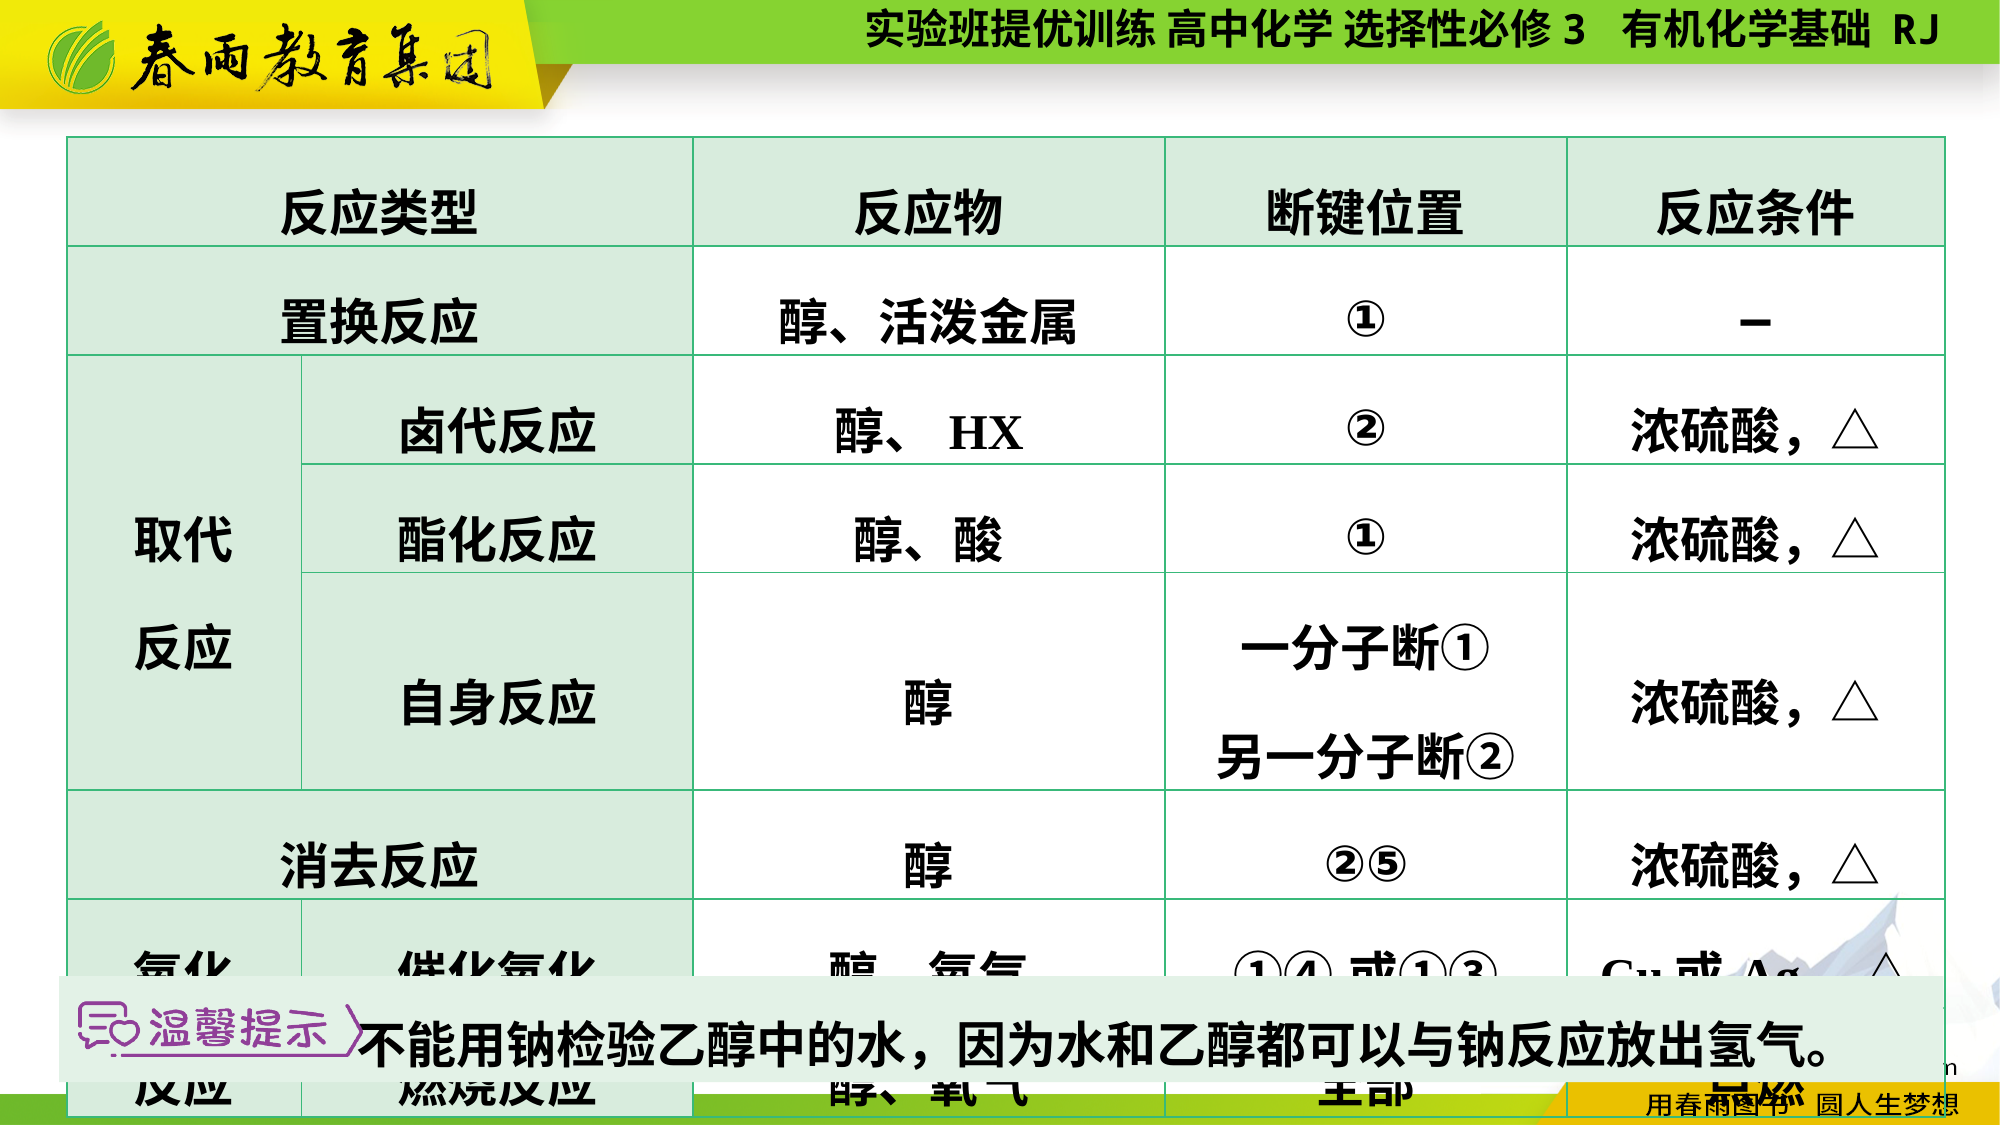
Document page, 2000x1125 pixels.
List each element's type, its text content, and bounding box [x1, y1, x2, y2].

table_cell 浓硫酸，△ [1568, 356, 1944, 463]
table_cell 醇 [694, 573, 1164, 789]
table_cell 醇、酸 [694, 465, 1164, 572]
picture [0, 0, 2000, 1125]
table_cell 浓硫酸，△ [1568, 465, 1944, 572]
table_cell 酯化反应 [302, 465, 692, 572]
table_cell 点燃 [1568, 1083, 1944, 1116]
table_header 反应条件 [1568, 138, 1944, 245]
table_cell 浓硫酸，△ [1568, 791, 1944, 898]
table_cell 氧化 反应 [68, 900, 301, 976]
table_cell 浓硫酸，△ [1568, 573, 1944, 789]
table_header 断键位置 [1166, 138, 1566, 245]
table_cell 一分子断① 另一分子断② [1166, 573, 1566, 789]
table_cell 全部 [1166, 1083, 1566, 1116]
table_cell ① [1166, 465, 1566, 572]
table_cell 消去反应 [68, 791, 692, 898]
table_header 反应类型 [68, 138, 692, 245]
table_cell 醇、氧气 [694, 1083, 1164, 1116]
table_cell 置换反应 [68, 247, 692, 354]
table_cell Cu或Ag，△ [1568, 900, 1944, 976]
table_cell 燃烧反应 [302, 1083, 692, 1116]
list 不能用钠检验乙醇中的水，因为水和乙醇都可以与钠反应放出氢气。 [59, 976, 1944, 1083]
table_cell 卤代反应 [302, 356, 692, 463]
table_cell 醇、HX [694, 356, 1164, 463]
table_cell ② [1166, 356, 1566, 463]
table_cell 自身反应 [302, 573, 692, 789]
table_cell 催化氧化 [302, 900, 692, 976]
table_cell 醇、氧气 [694, 900, 1164, 976]
table_cell 醇 [694, 791, 1164, 898]
table_cell ②⑤ [1166, 791, 1566, 898]
table_cell ① [1166, 247, 1566, 354]
table_cell 氧化 反应 [68, 1083, 301, 1116]
table_cell ①④或①③ [1166, 900, 1566, 976]
table_cell 醇、活泼金属 [694, 247, 1164, 354]
table_header 反应物 [694, 138, 1164, 245]
table_cell — [1568, 247, 1944, 354]
table_cell 取代 反应 [68, 356, 301, 789]
